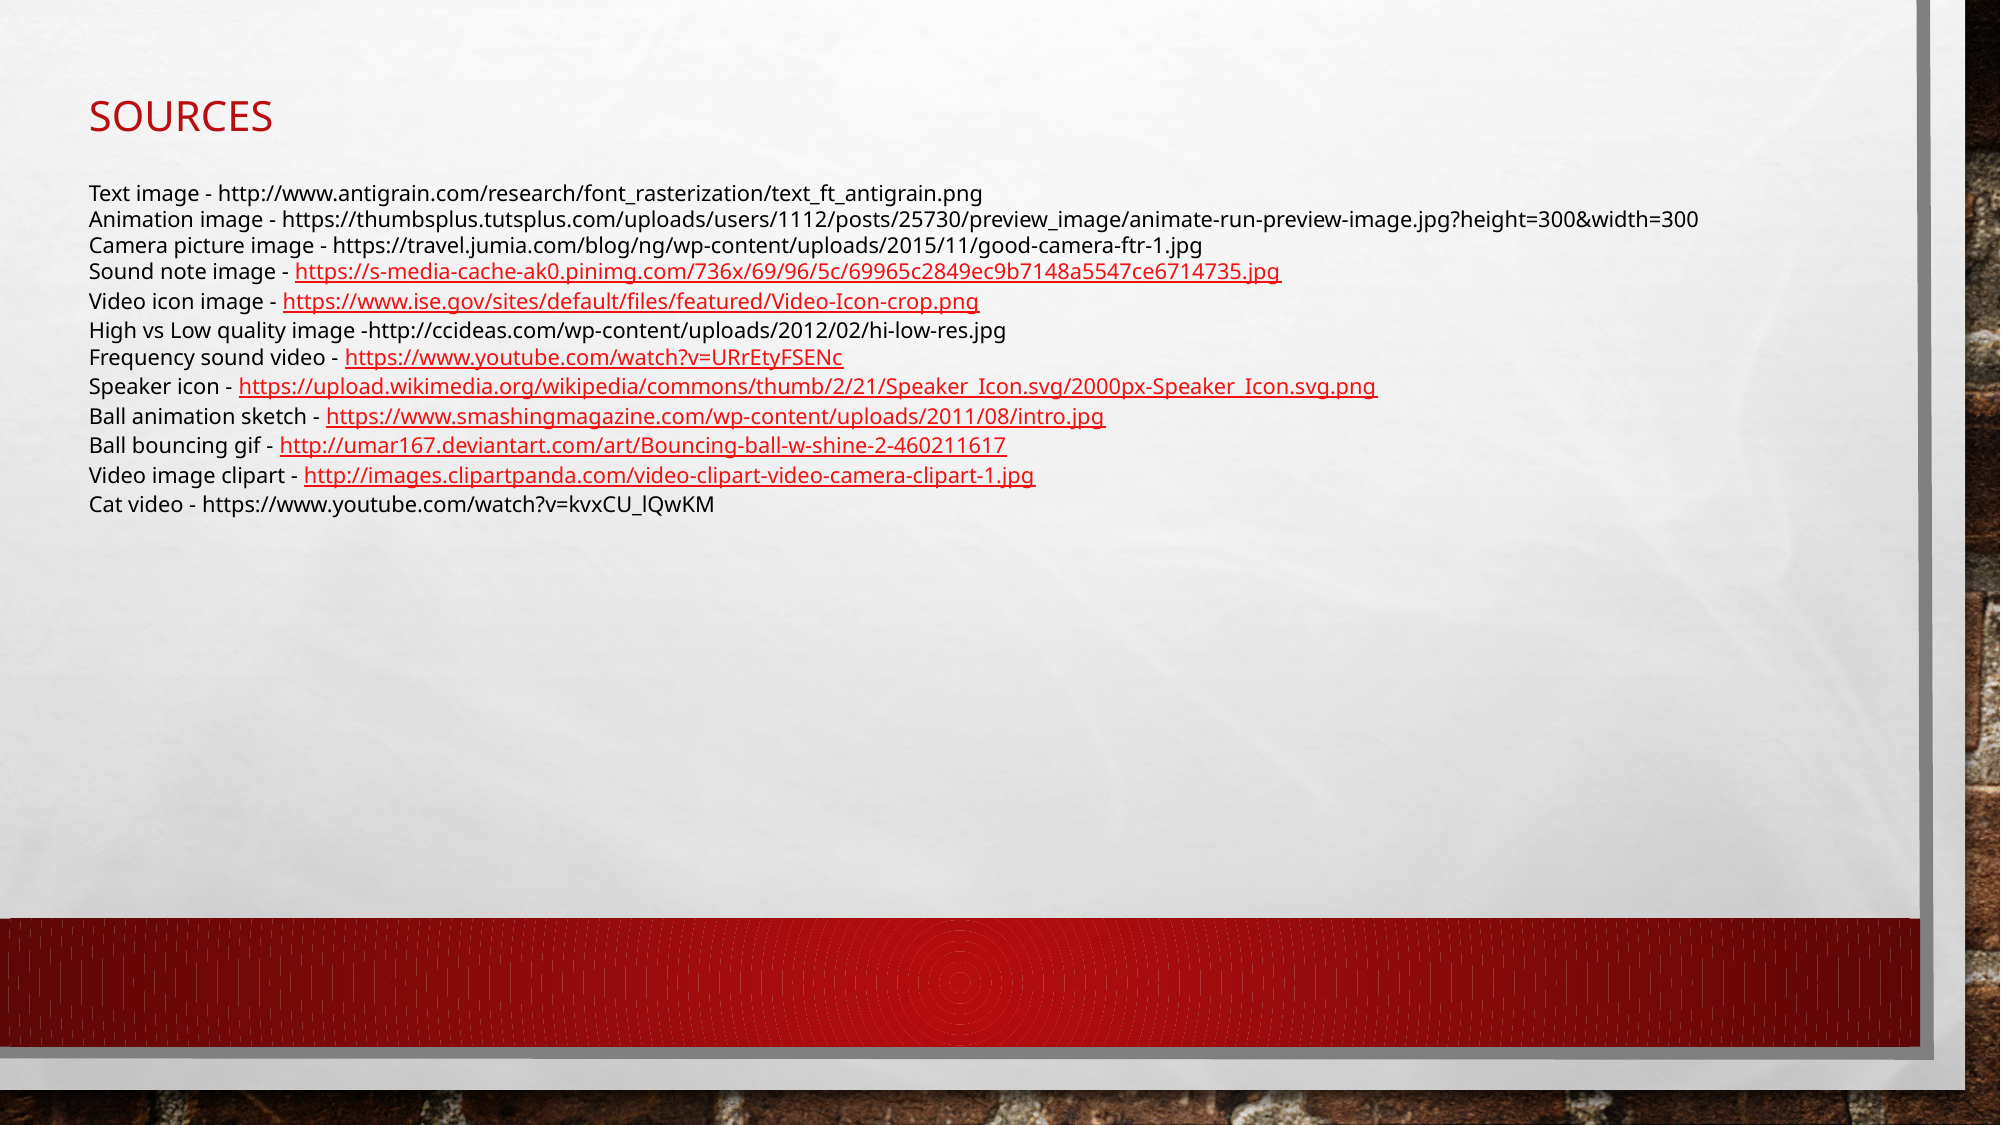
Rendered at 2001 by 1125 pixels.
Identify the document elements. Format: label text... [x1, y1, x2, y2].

picture [0, 0, 2000, 1125]
title Sources [73, 23, 1780, 171]
text_box Text image - http://www.antigrain.com/research/font_rasterization/text_ft_antigrain.png Animation image - https://thumbsplus.tutsplus.com/uploads/users/1112/posts/25730/preview_image/animate-run-preview-image.jpg?height=300&width=300 Camera picture image - https://travel.jumia.com/blog/ng/wp-content/uploads/2015/11/good-camera-ftr-1.jpg Sound note image - https://s-media-cache-ak0.pinimg.com/736x/69/96/5c/69965c2849ec9b7148a5547ce6714735.jpg Video icon image - https://www.ise.gov/sites/default/files/featured/Video-Icon-crop.png High vs Low quality image -http://ccideas.com/wp-content/uploads/2012/02/hi-low-res.jpg Frequency sound video - https://www.youtube.com/watch?v=URrEtyFSENc Speaker icon - https://upload.wikimedia.org/wikipedia/commons/thumb/2/21/Speaker_Icon.svg/2000px-Speaker_Icon.svg.png Ball animation sketch - https://www.smashingmagazine.com/wp-content/uploads/2011/08/intro.jpg Ball bouncing gif - http://umar167.deviantart.com/art/Bouncing-ball-w-shine-2-460211617 Video image clipart - http://images.clipartpanda.com/video-clipart-video-camera-clipart-1.jpg Cat video - https://www.youtube.com/watch?v=kvxCU_lQwKM [73, 171, 1849, 577]
